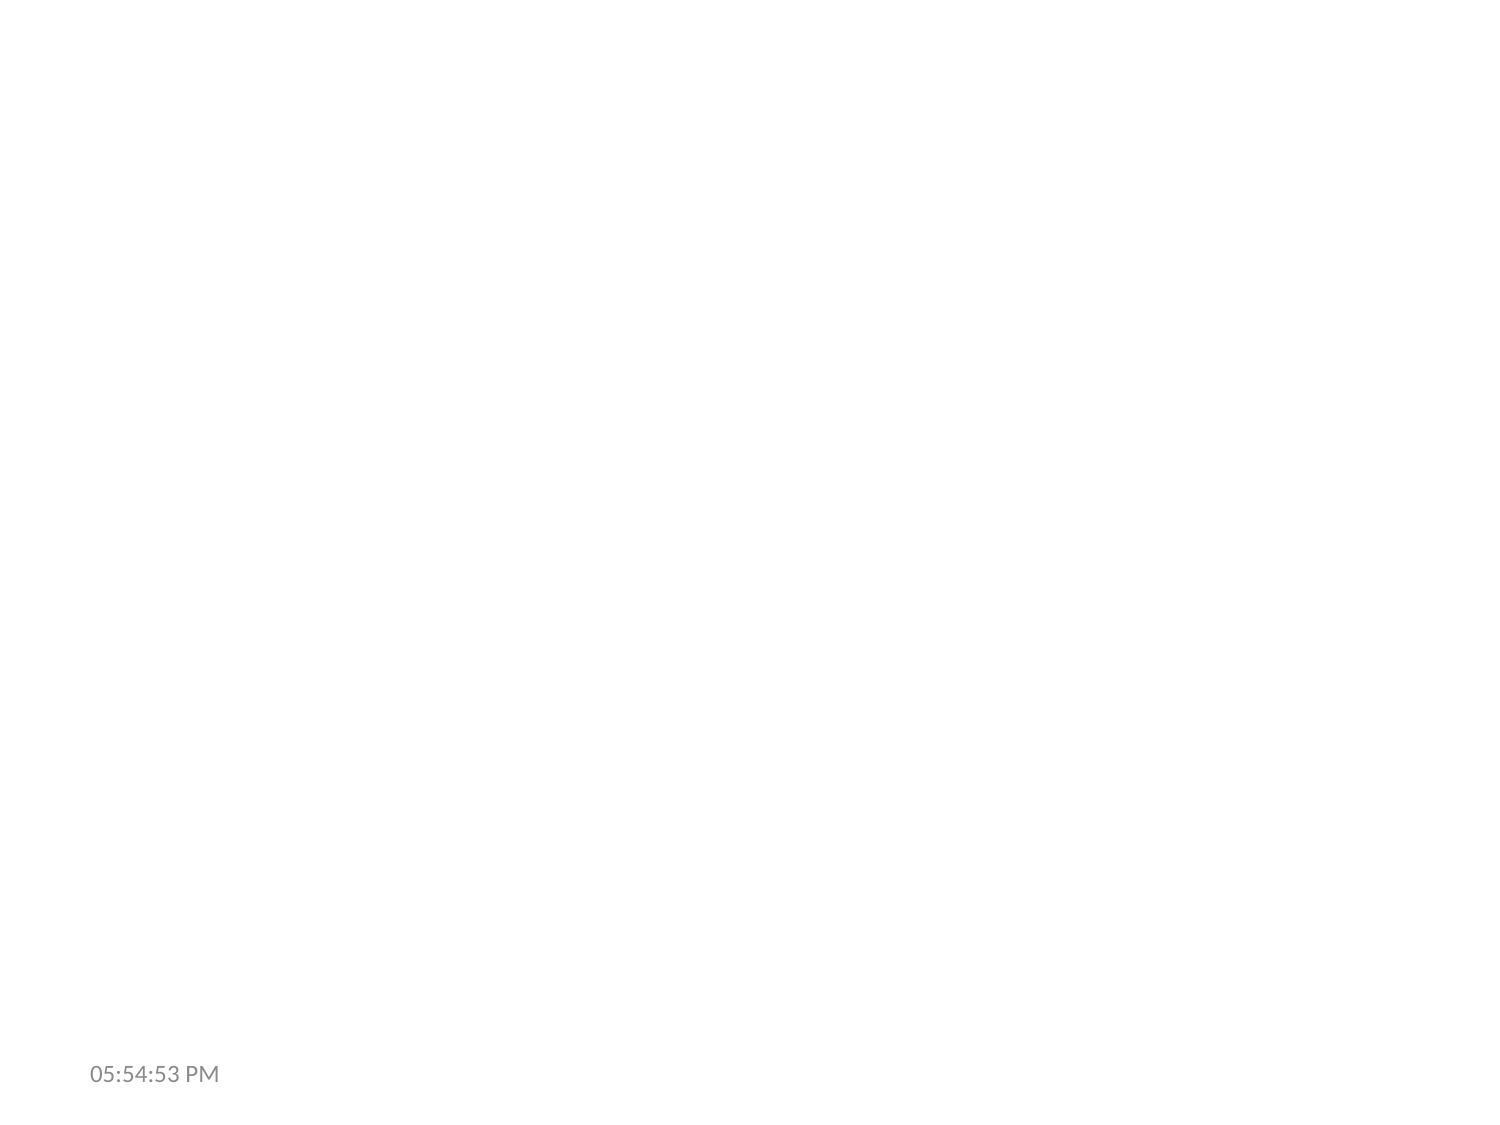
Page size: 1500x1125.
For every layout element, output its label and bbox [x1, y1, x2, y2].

slide_number [75, 1042, 425, 1103]
